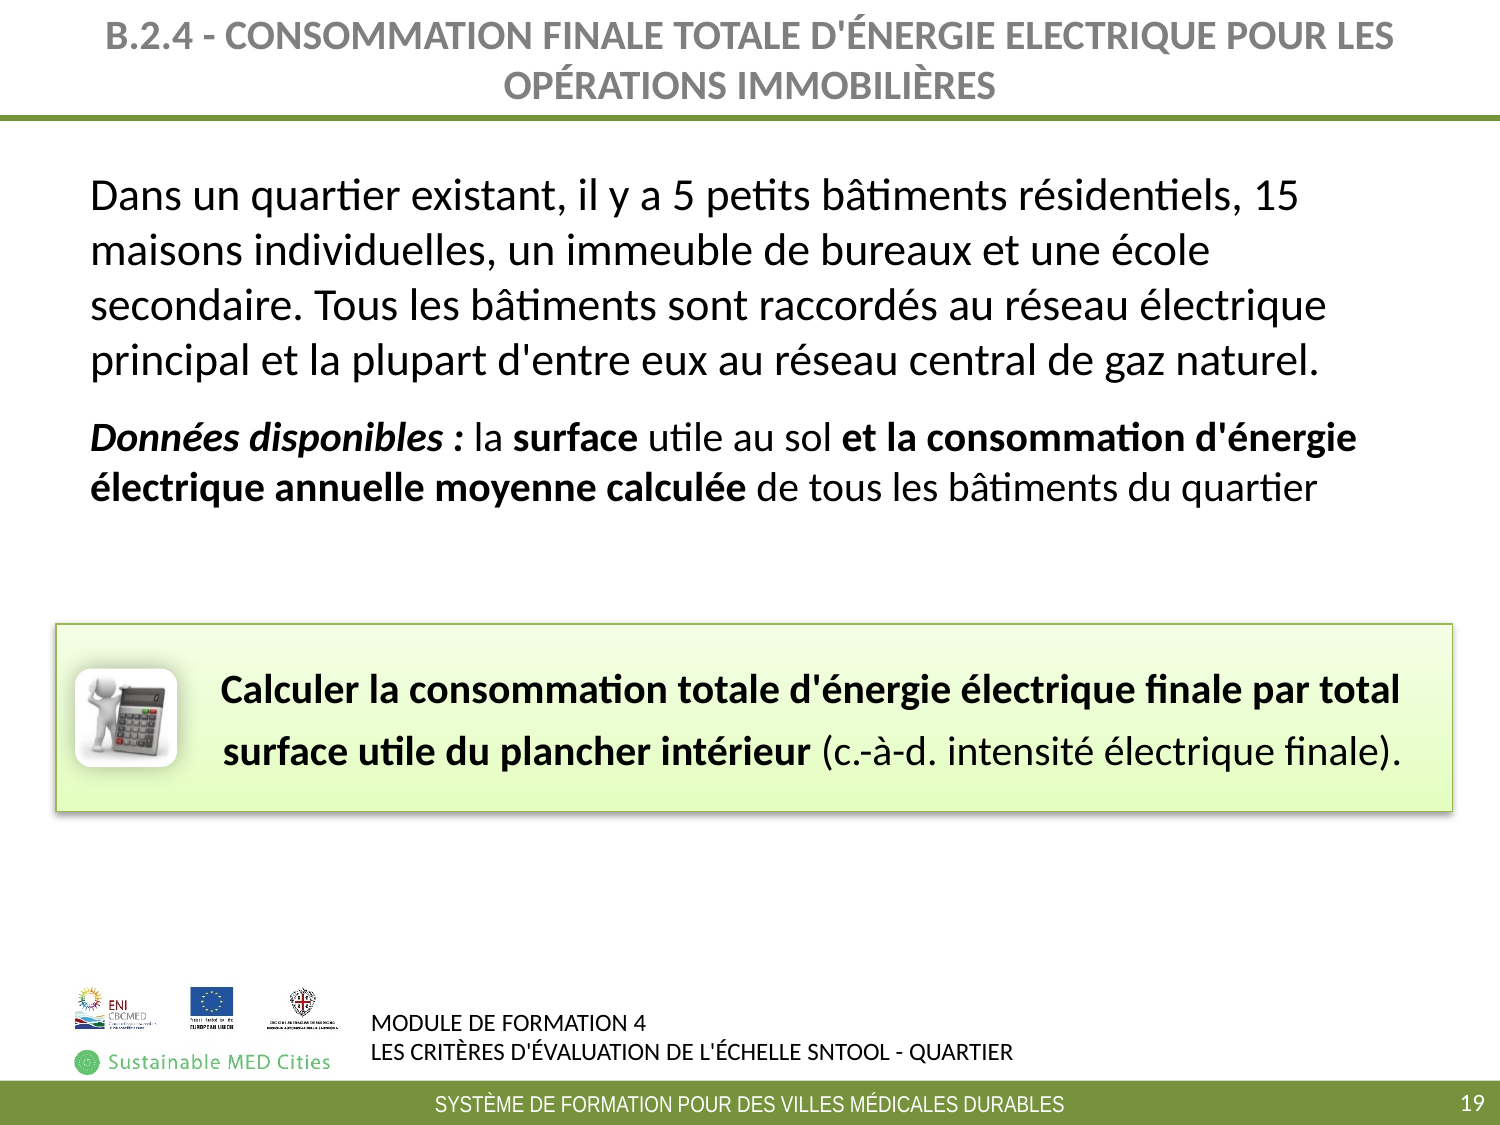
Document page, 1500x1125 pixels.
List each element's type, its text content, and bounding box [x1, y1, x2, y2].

title B.2.4 - CONSOMMATION FINALE TOTALE D'ÉNERGIE ELECTRIQUE POUR LES OPÉRATIONS IMMOBILIÈRES [0, 0, 1500, 117]
picture [62, 978, 356, 1080]
slide_number ‹#› [1149, 1078, 1500, 1125]
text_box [55, 623, 1453, 812]
list Dans un quartier existant, il y a 5 petits bâtiments résidentiels, 15 maisons individuelles, un immeuble de bureaux et une école secondaire. Tous les bâtiments sont raccordés au réseau électrique principal et la plupart d'entre eux au réseau central de gaz naturel. Données disponibles : la surface utile au sol et la consommation d'énergie électrique annuelle moyenne calculée de tous les bâtiments du quartier [75, 157, 1426, 531]
